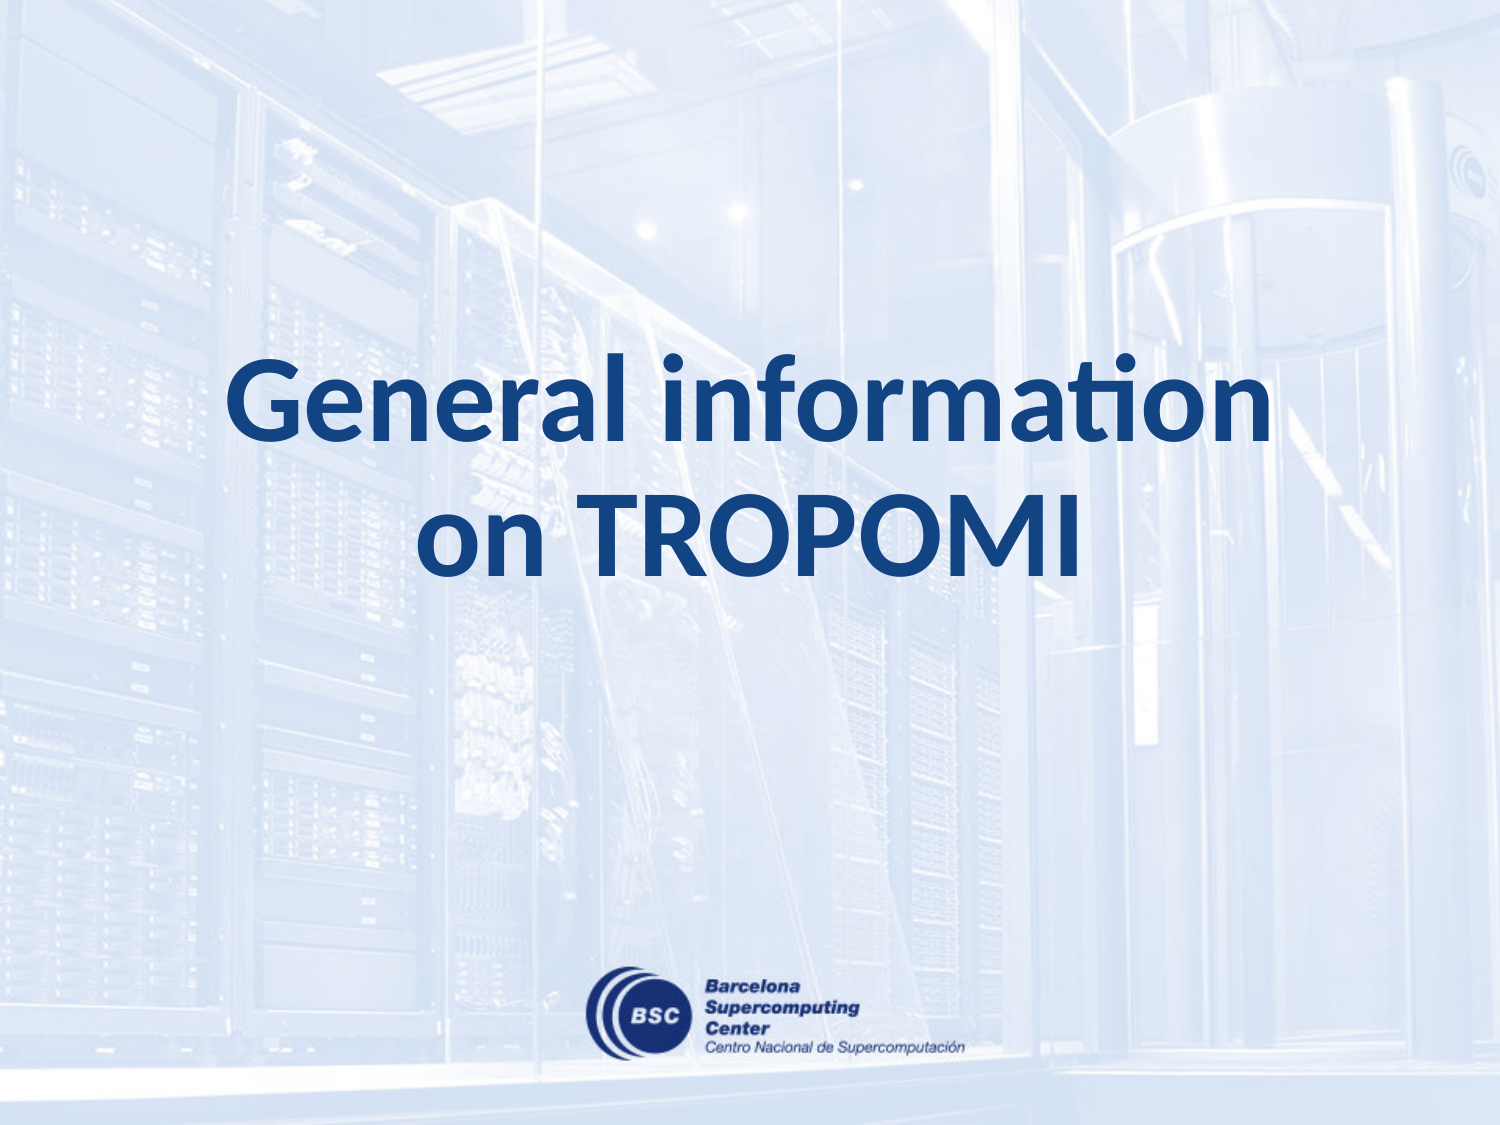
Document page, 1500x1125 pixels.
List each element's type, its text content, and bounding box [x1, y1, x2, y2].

title General information on TROPOMI [188, 143, 1311, 794]
picture [0, 0, 1500, 1125]
